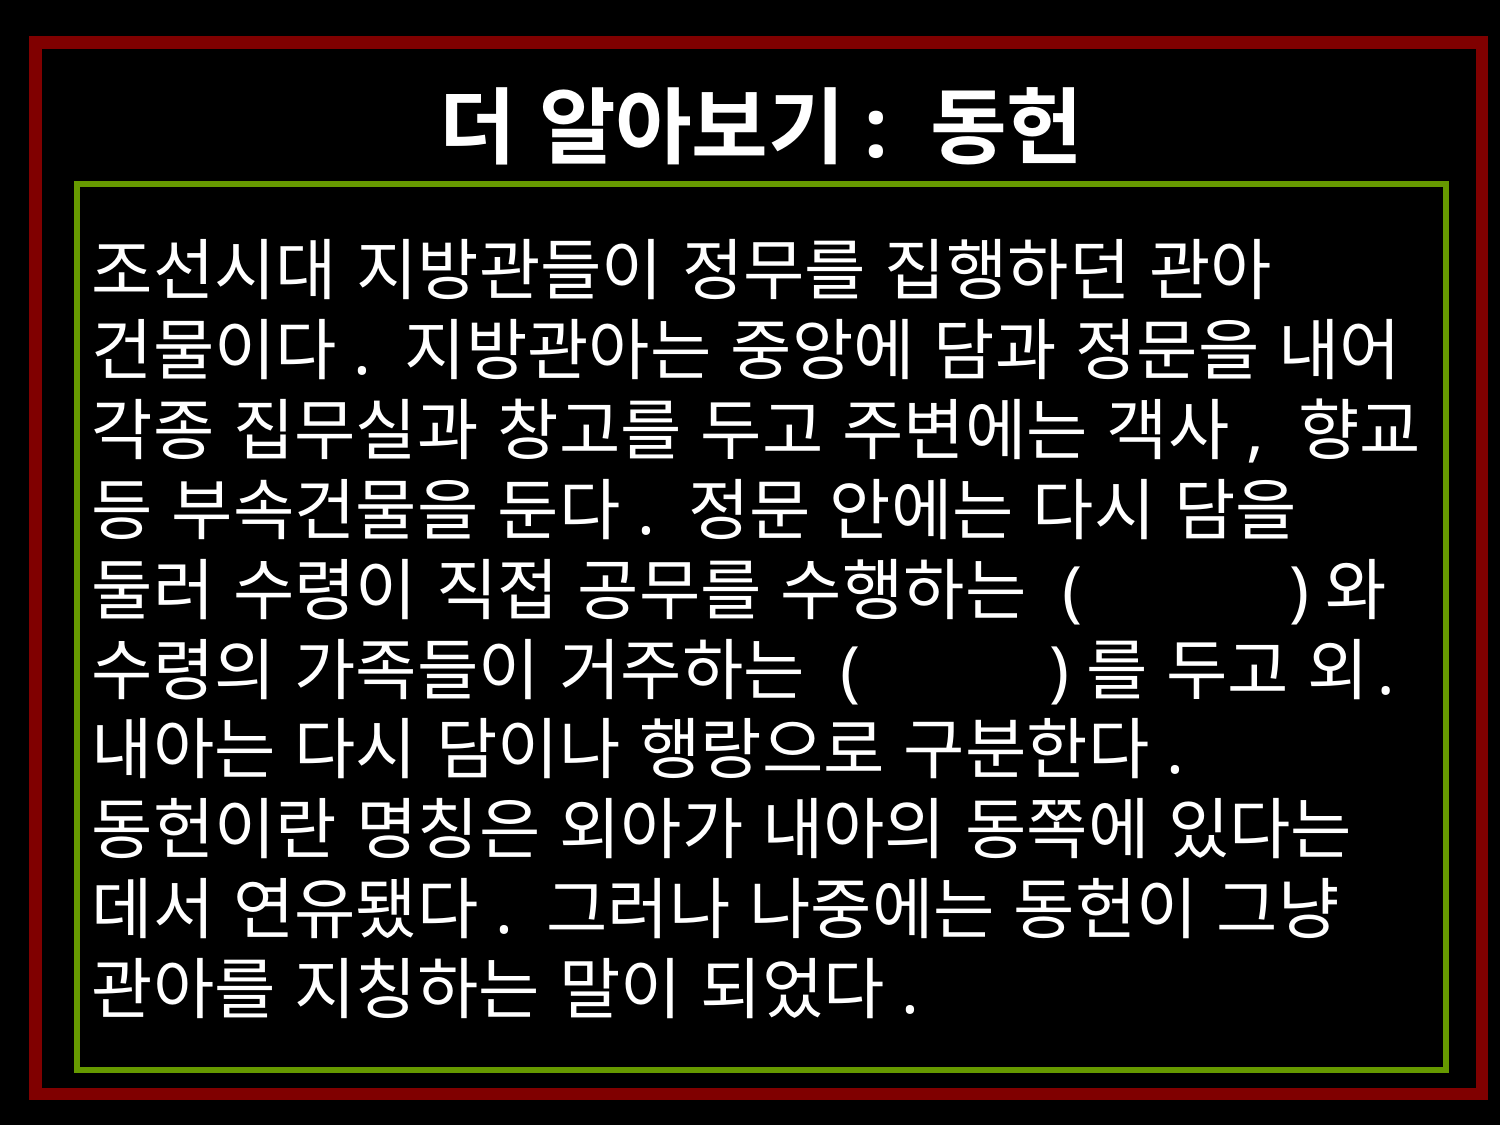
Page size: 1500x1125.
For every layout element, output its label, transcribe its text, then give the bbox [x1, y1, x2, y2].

text_box 더 알아보기: 동헌 [76, 75, 1447, 184]
text_box 조선시대 지방관들이 정무를 집행하던 관아 건물이다. 지방관아는 중앙에 담과 정문을 내어 각종 집무실과 창고를 두고 주변에는 객사, 향교 등 부속건물을 둔다. 정문 안에는 다시 담을 둘러 수령이 직접 공무를 수행하는 ( )와 수령의 가족들이 거주하는 ( )를 두고 외․내아는 다시 담이나 행랑으로 구분한다. 동헌이란 명칭은 외아가 내아의 동쪽에 있다는 데서 연유됐다. 그러나 나중에는 동헌이 그냥 관아를 지칭하는 말이 되었다. [76, 184, 1447, 1071]
text_box [0, 0, 1500, 75]
